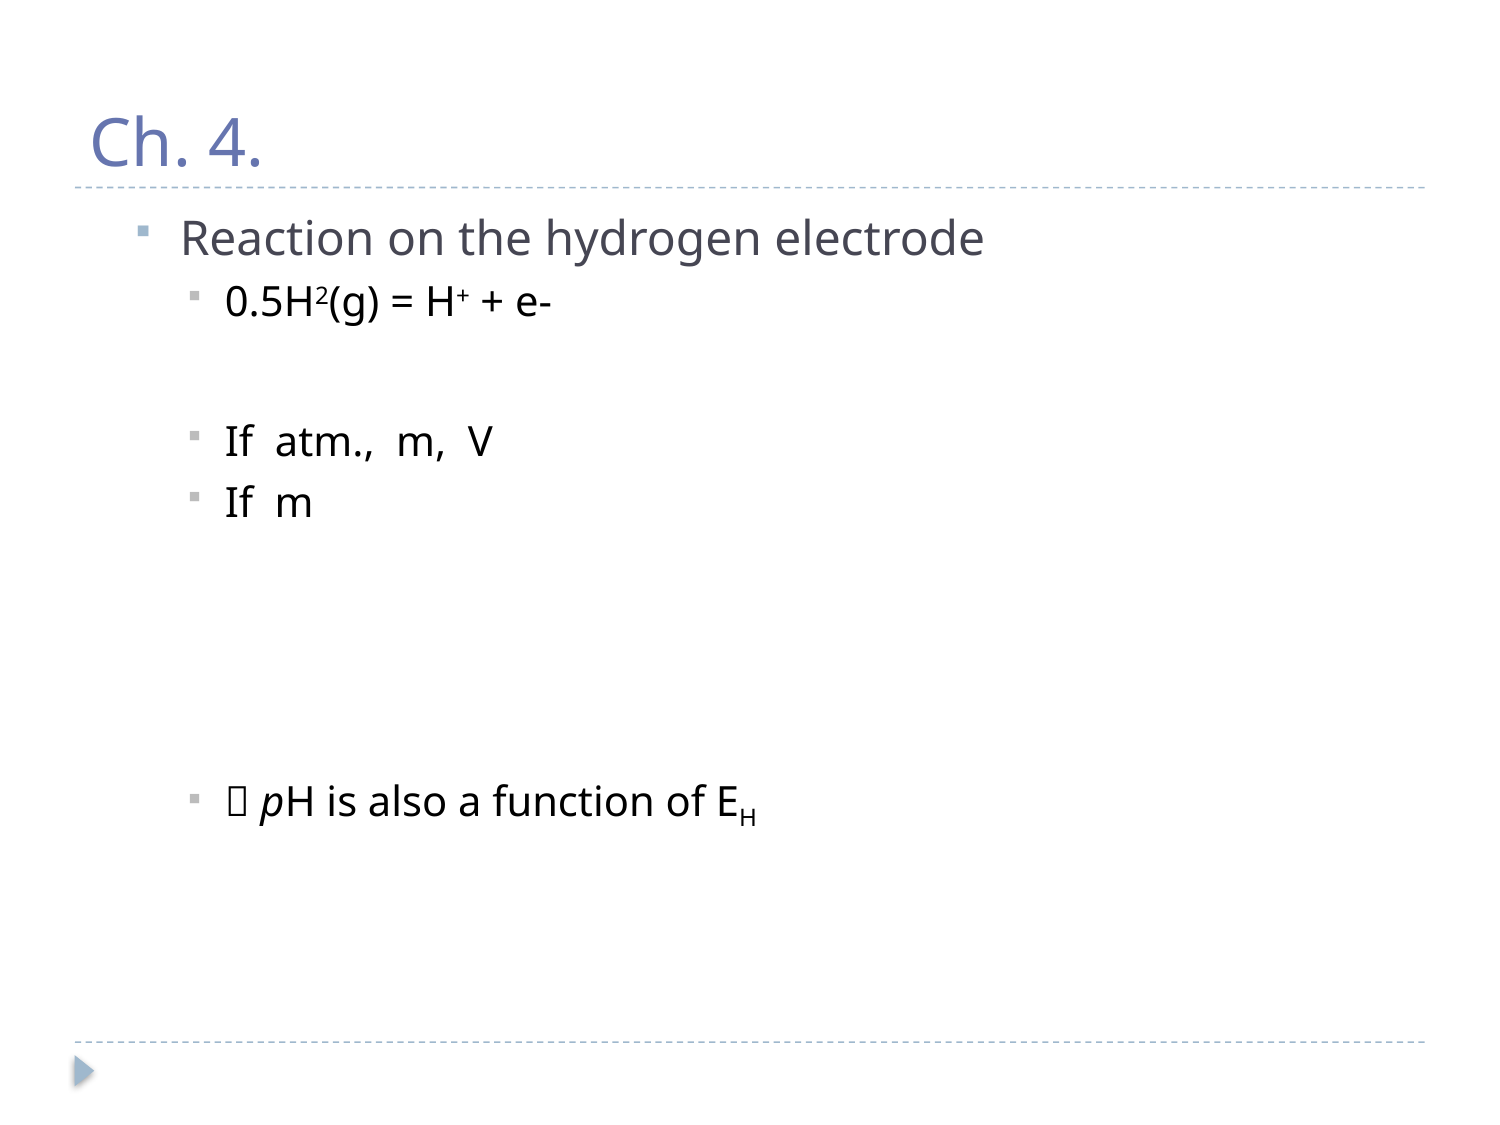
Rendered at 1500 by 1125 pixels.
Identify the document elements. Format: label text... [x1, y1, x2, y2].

title Ch. 4. [75, 24, 1425, 188]
